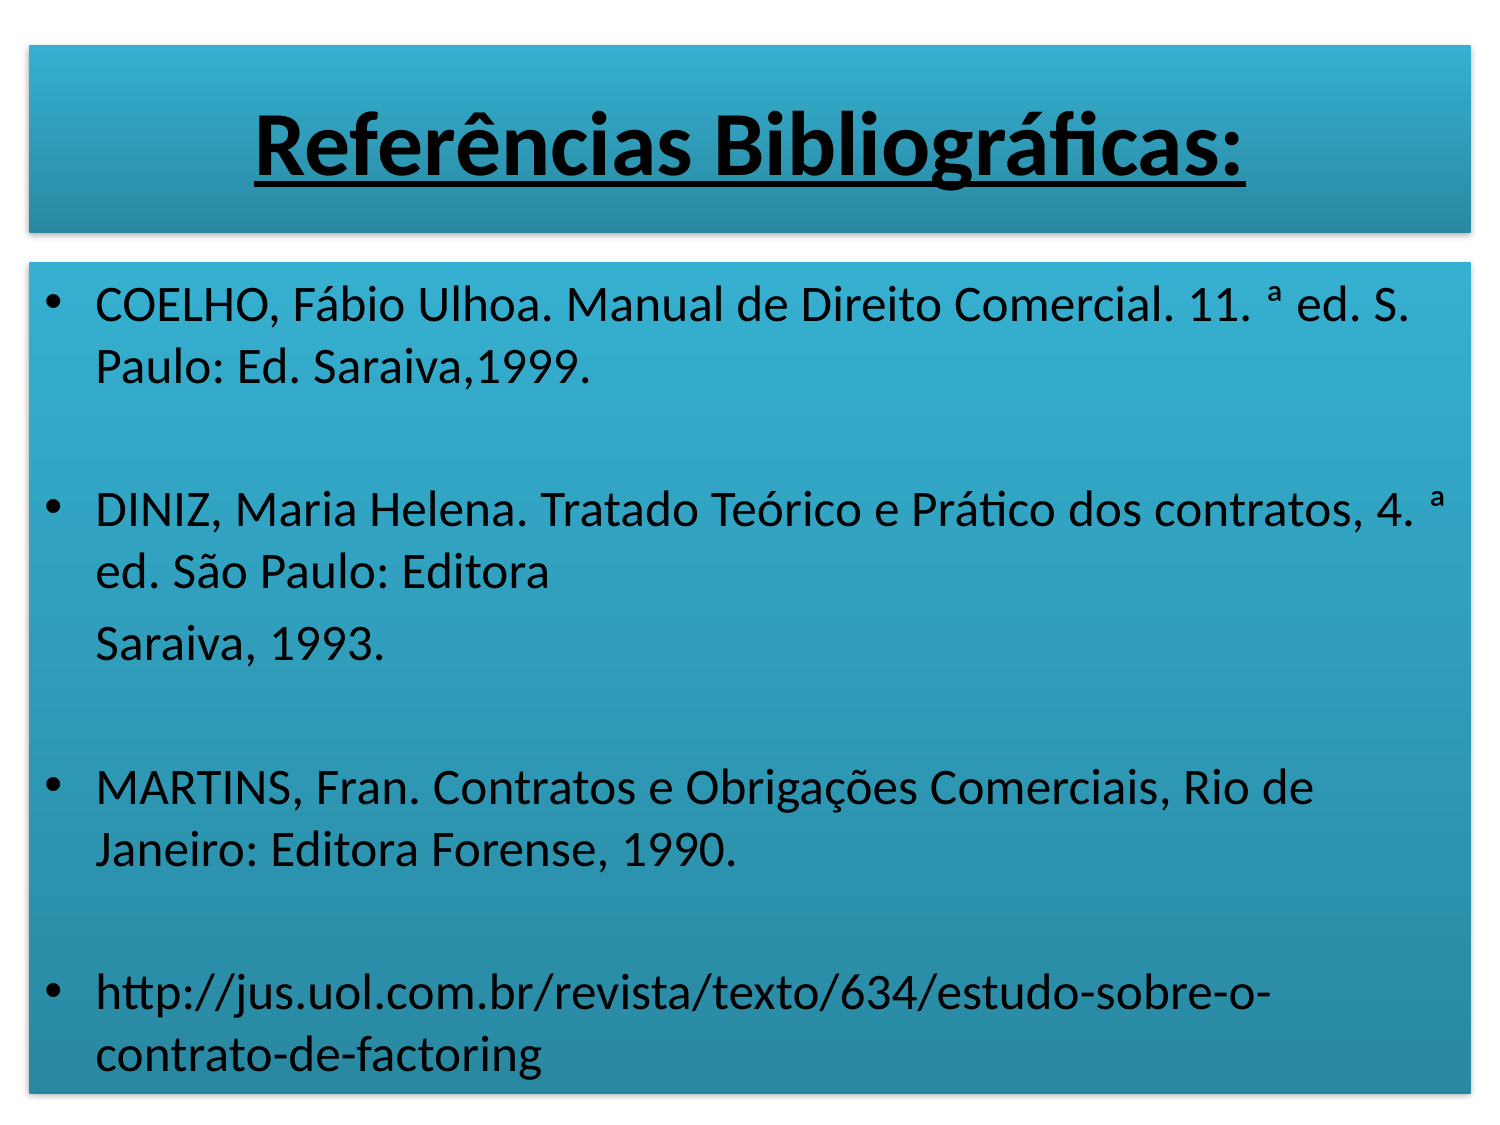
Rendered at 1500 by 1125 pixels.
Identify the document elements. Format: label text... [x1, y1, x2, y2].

list COELHO, Fábio Ulhoa. Manual de Direito Comercial. 11. ª ed. S. Paulo: Ed. Saraiva,1999. DINIZ, Maria Helena. Tratado Teórico e Prático dos contratos, 4. ª ed. São Paulo: Editora Saraiva, 1993. MARTINS, Fran. Contratos e Obrigações Comerciais, Rio de Janeiro: Editora Forense, 1990. http://jus.uol.com.br/revista/texto/634/estudo-sobre-o-contrato-de-factoring [29, 262, 1471, 1094]
title Referências Bibliográficas: [29, 45, 1471, 233]
